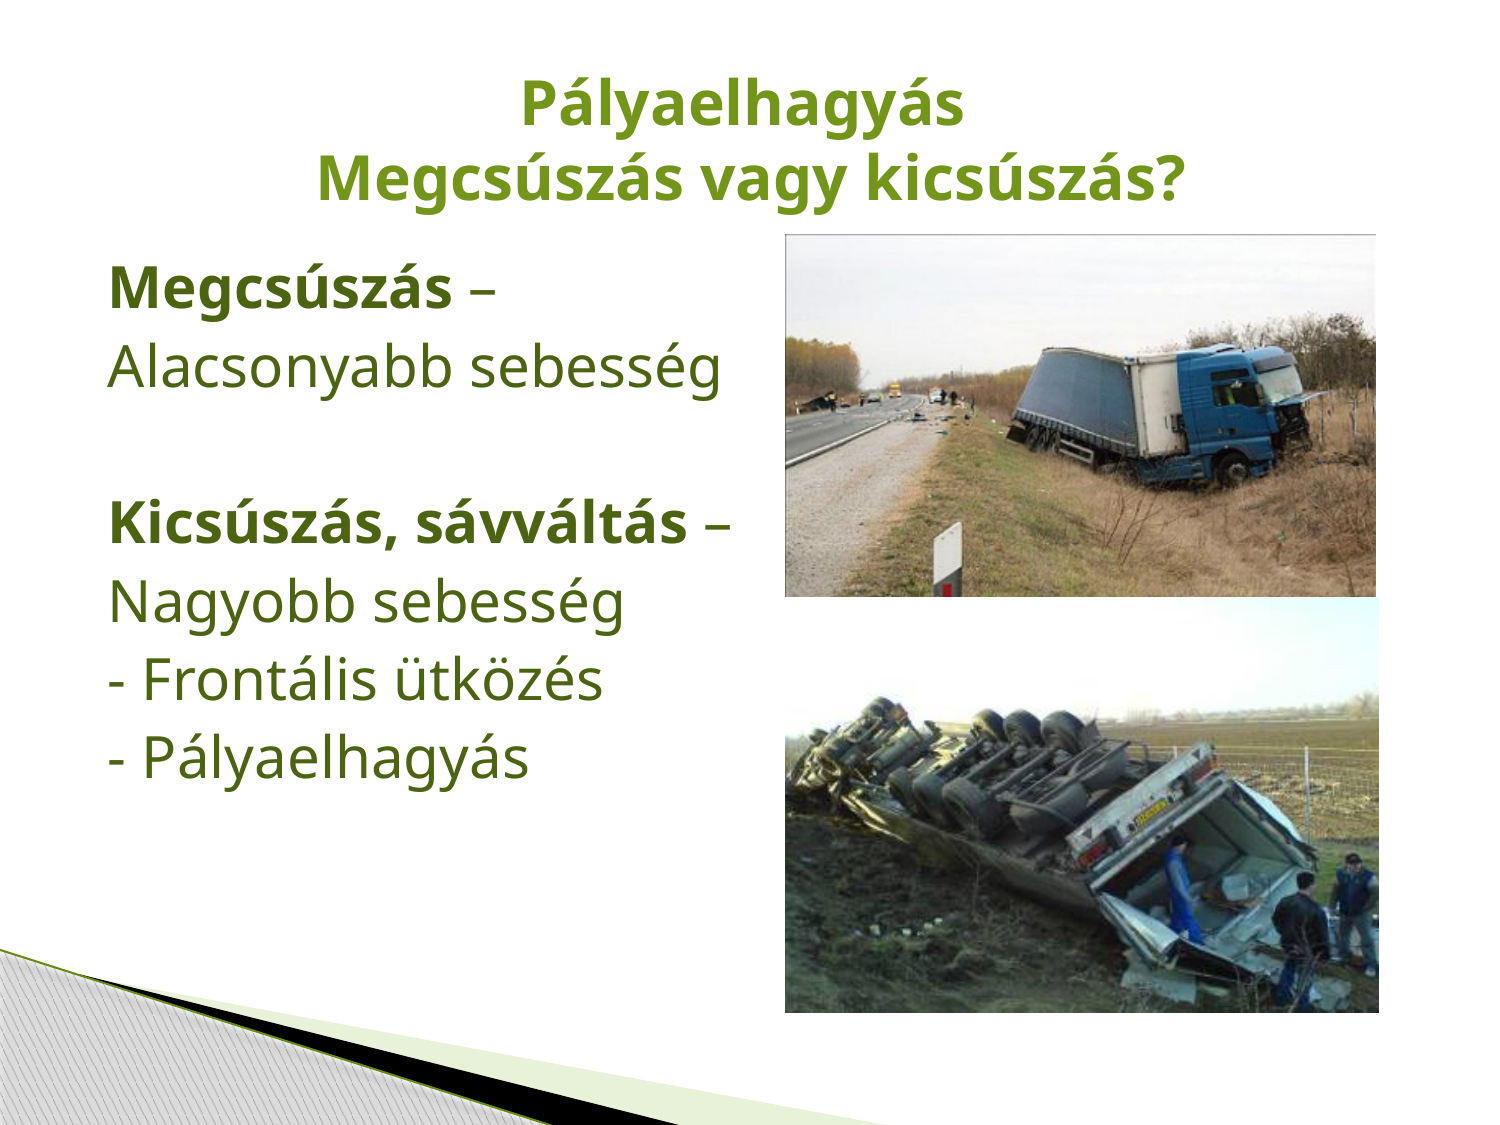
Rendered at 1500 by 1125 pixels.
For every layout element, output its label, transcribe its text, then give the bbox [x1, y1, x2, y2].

title Pályaelhagyás Megcsúszás vagy kicsúszás? [76, 54, 1425, 220]
list Megcsúszás – Alacsonyabb sebesség Kicsúszás, sávváltás – Nagyobb sebesség - Frontális ütközés - Pályaelhagyás [74, 242, 774, 977]
picture [784, 234, 1379, 1013]
